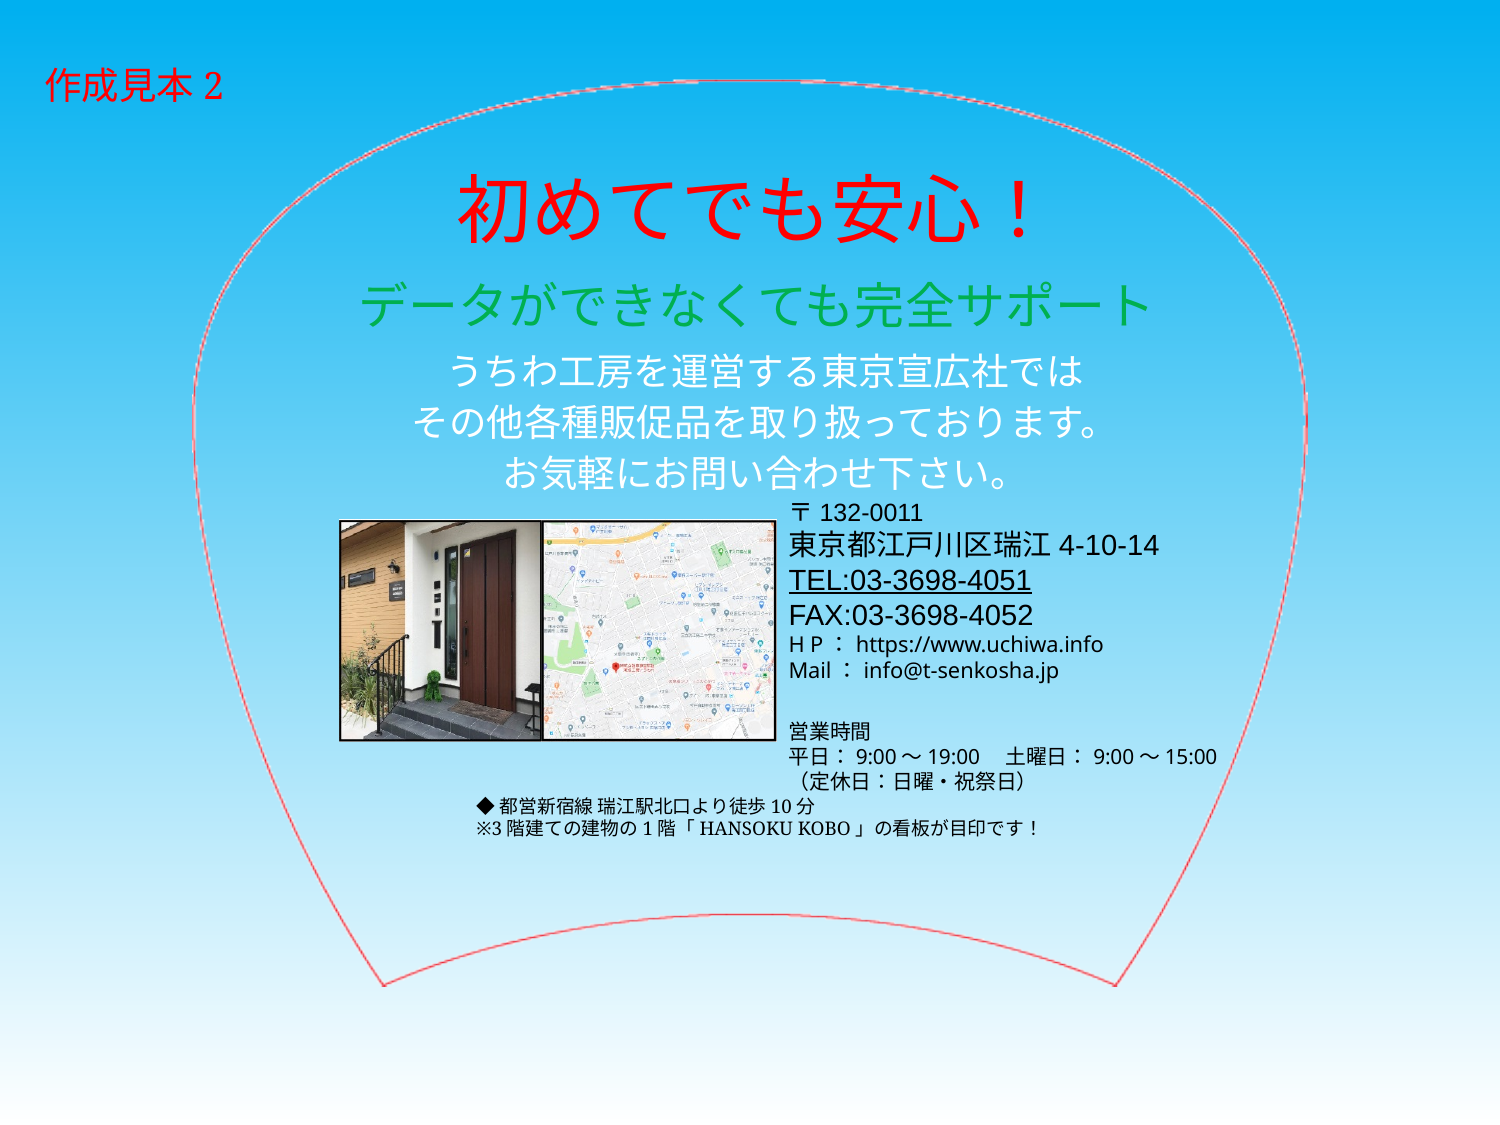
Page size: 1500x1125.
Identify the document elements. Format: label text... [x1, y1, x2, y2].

picture [192, 80, 1308, 987]
picture [215, 77, 220, 86]
text_box 作成見本2 [29, 54, 325, 115]
